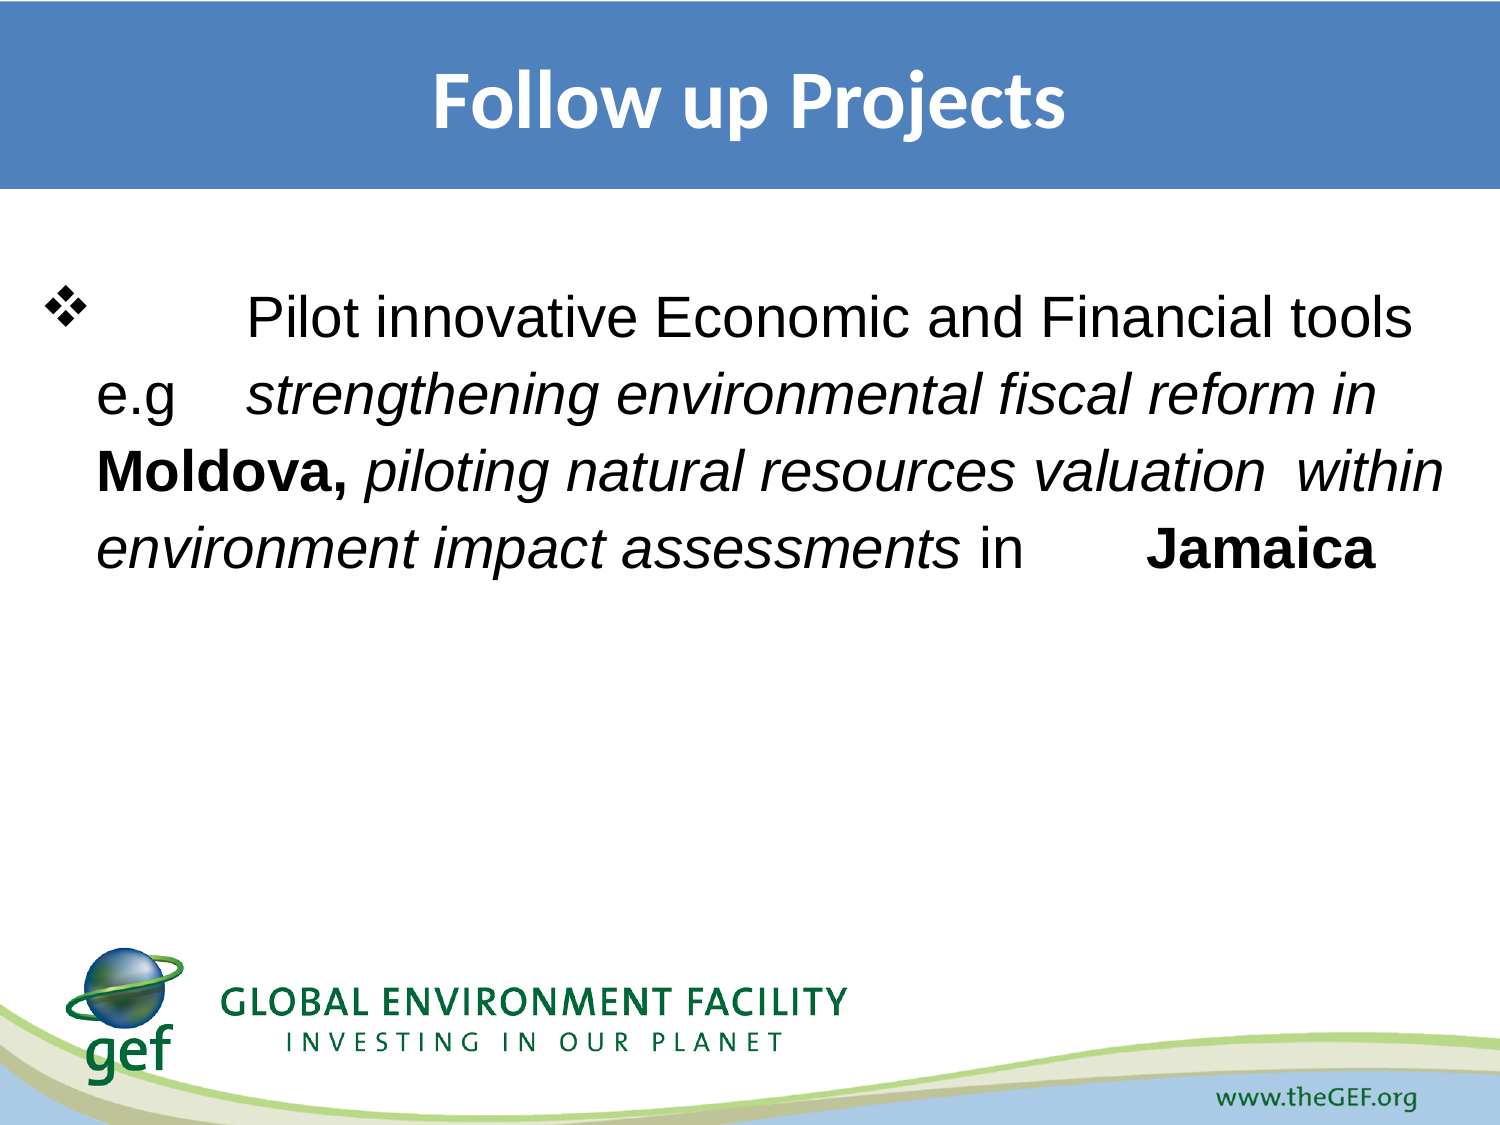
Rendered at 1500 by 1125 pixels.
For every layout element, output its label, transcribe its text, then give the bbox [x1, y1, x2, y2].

list Pilot innovative Economic and Financial tools e.g strengthening environmental fiscal reform in Moldova, piloting natural resources valuation within environment impact assessments in Jamaica [24, 189, 1475, 1000]
picture [0, 920, 1500, 1125]
text_box Follow up Projects [0, 1, 1500, 189]
